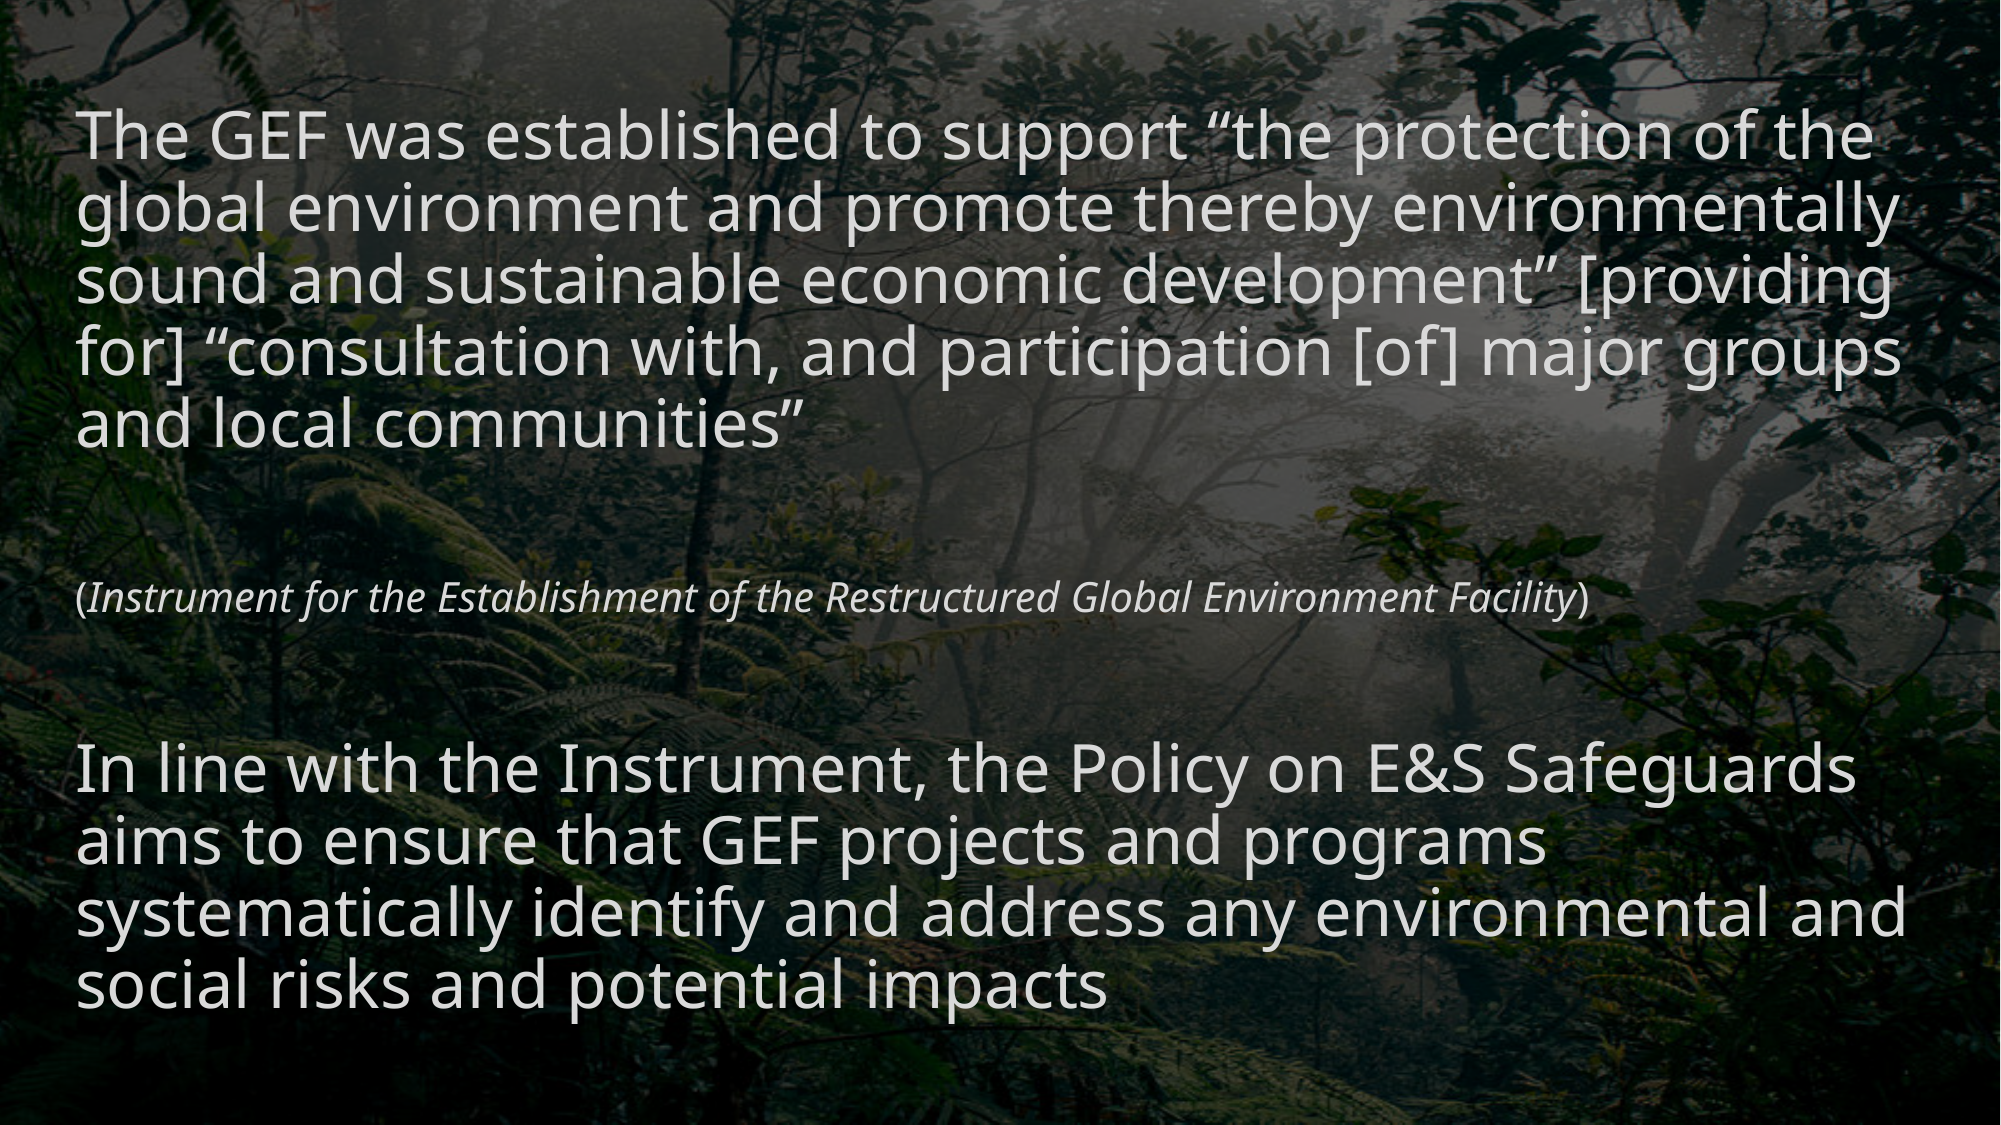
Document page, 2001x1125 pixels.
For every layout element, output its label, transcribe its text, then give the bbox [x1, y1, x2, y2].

text_box [0, 221, 2000, 1125]
text_box The GEF was established to support “the protection of the global environment and promote thereby environmentally sound and sustainable economic development” [providing for] “consultation with, and participation [of] major groups and local communities” (Instrument for the Establishment of the Restructured Global Environment Facility) In line with the Instrument, the Policy on E&S Safeguards aims to ensure that GEF projects and programs systematically identify and address any environmental and social risks and potential impacts [0, 0, 2000, 221]
